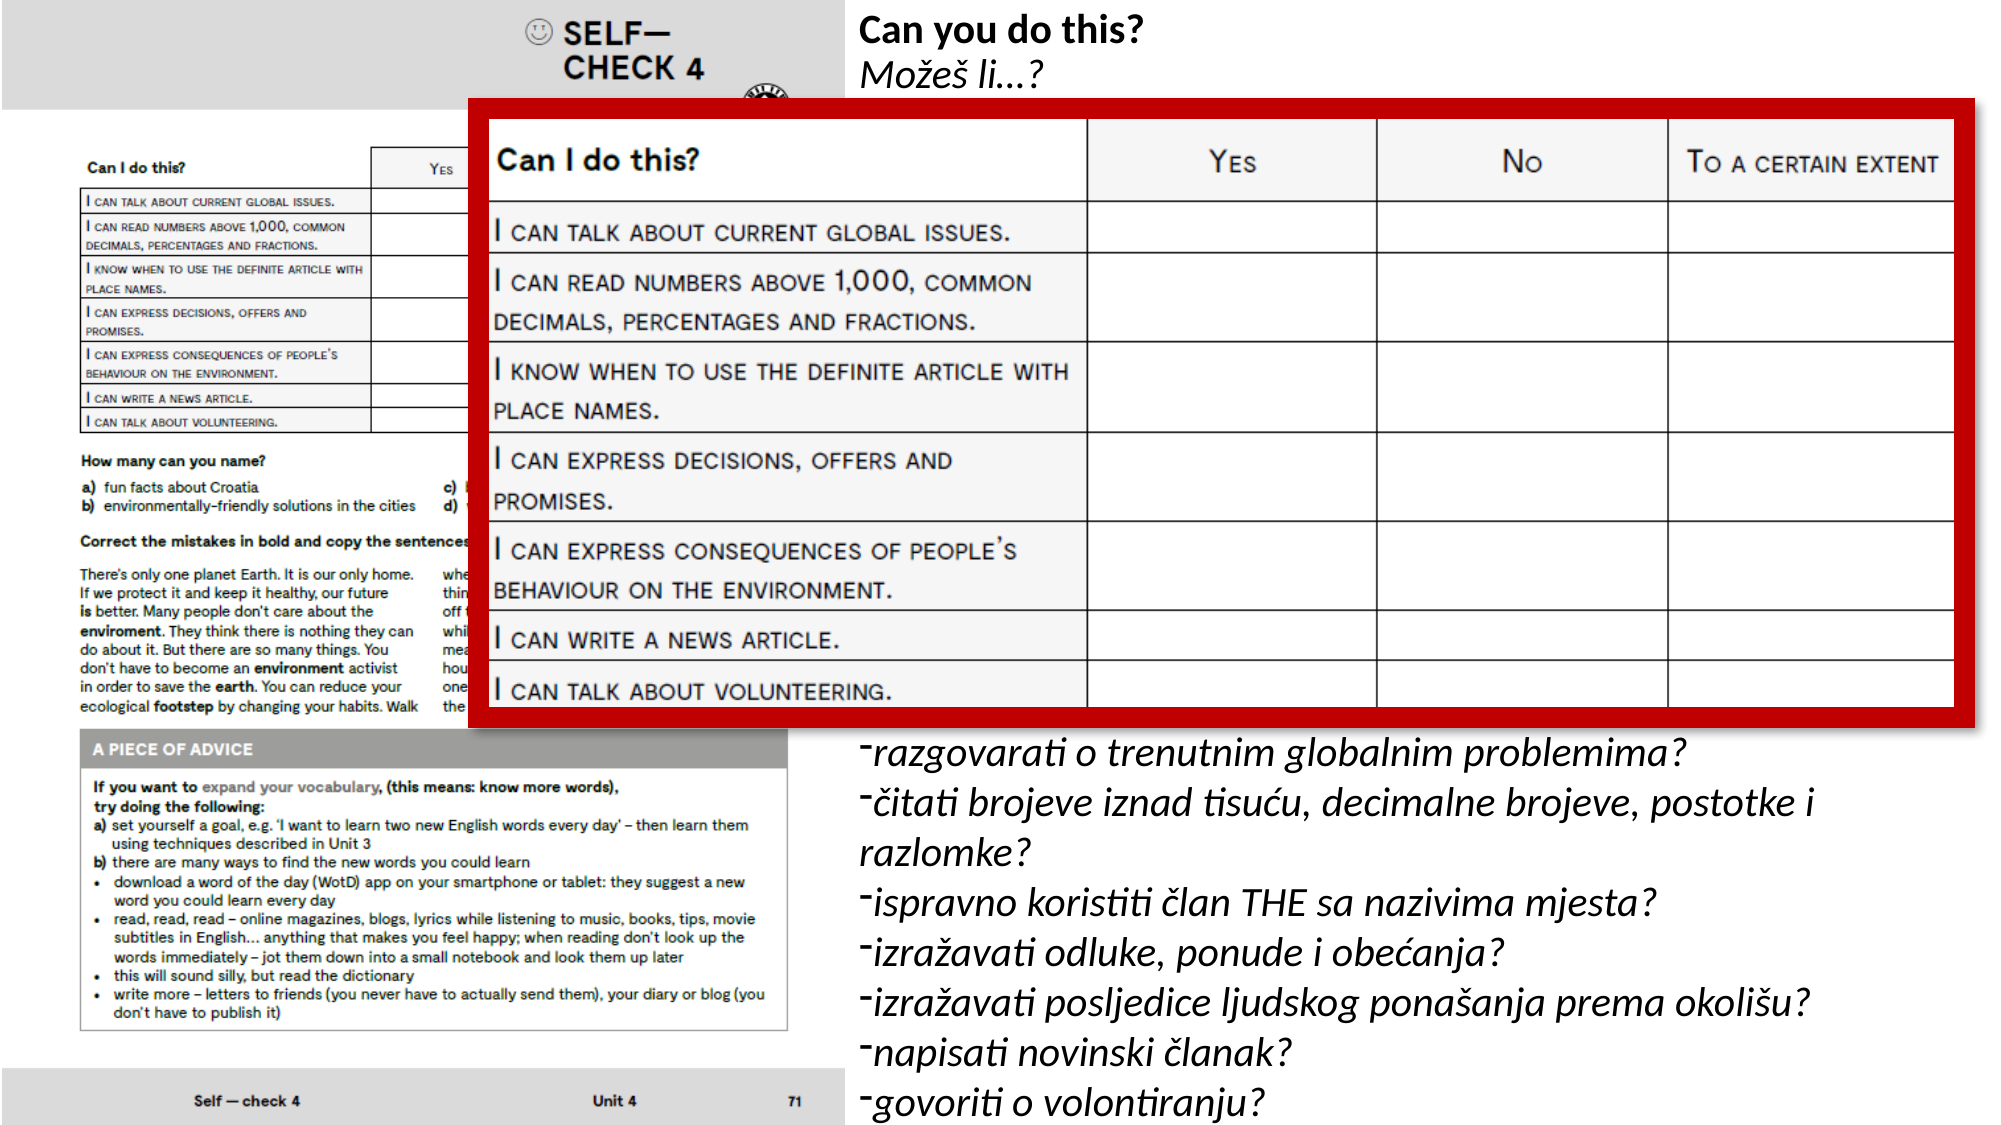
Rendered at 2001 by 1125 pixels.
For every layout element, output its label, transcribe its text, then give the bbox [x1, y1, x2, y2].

list Can you do this? Možeš li…? [845, 0, 1832, 97]
picture [2, 0, 1954, 1125]
text_box razgovarati o trenutnim globalnim problemima? čitati brojeve iznad tisuću, decimalne brojeve, postotke i razlomke? ispravno koristiti član THE sa nazivima mjesta? izražavati odluke, ponude i obećanja? izražavati posljedice ljudskog ponašanja prema okolišu? napisati novinski članak? govoriti o volontiranju? [844, 717, 2000, 1125]
